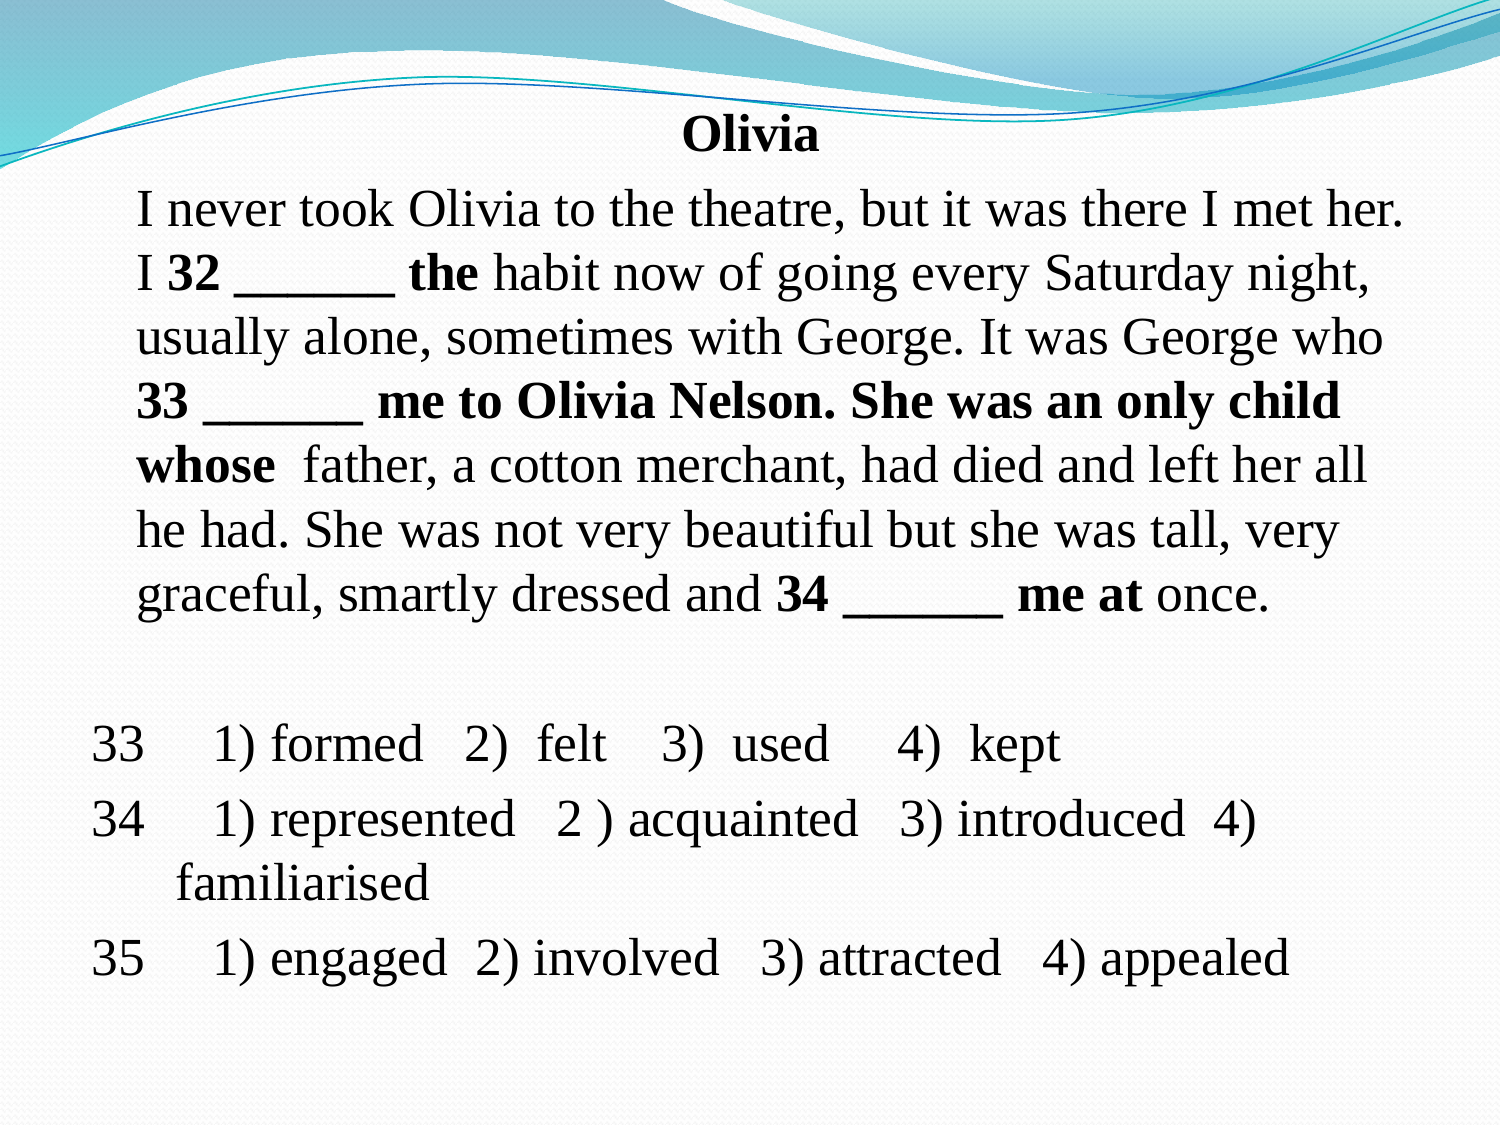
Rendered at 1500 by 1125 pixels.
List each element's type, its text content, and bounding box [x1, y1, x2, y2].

list Olivia I never took Olivia to the theatre, but it was there I met her. I 32 ______ the habit now of going every Saturday night, usually alone, sometimes with George. It was George who 33 ______ me to Olivia Nelson. She was an only child whose father, a cotton merchant, had died and left her all he had. She was not very beautiful but she was tall, very graceful, smartly dressed and 34 ______ me at once. 33 1) formed 2) felt 3) used 4) kept 34 1) represented 2 ) acquainted 3) introduced 4) familiarised 35 1) engaged 2) involved 3) attracted 4) appealed [76, 90, 1425, 1038]
